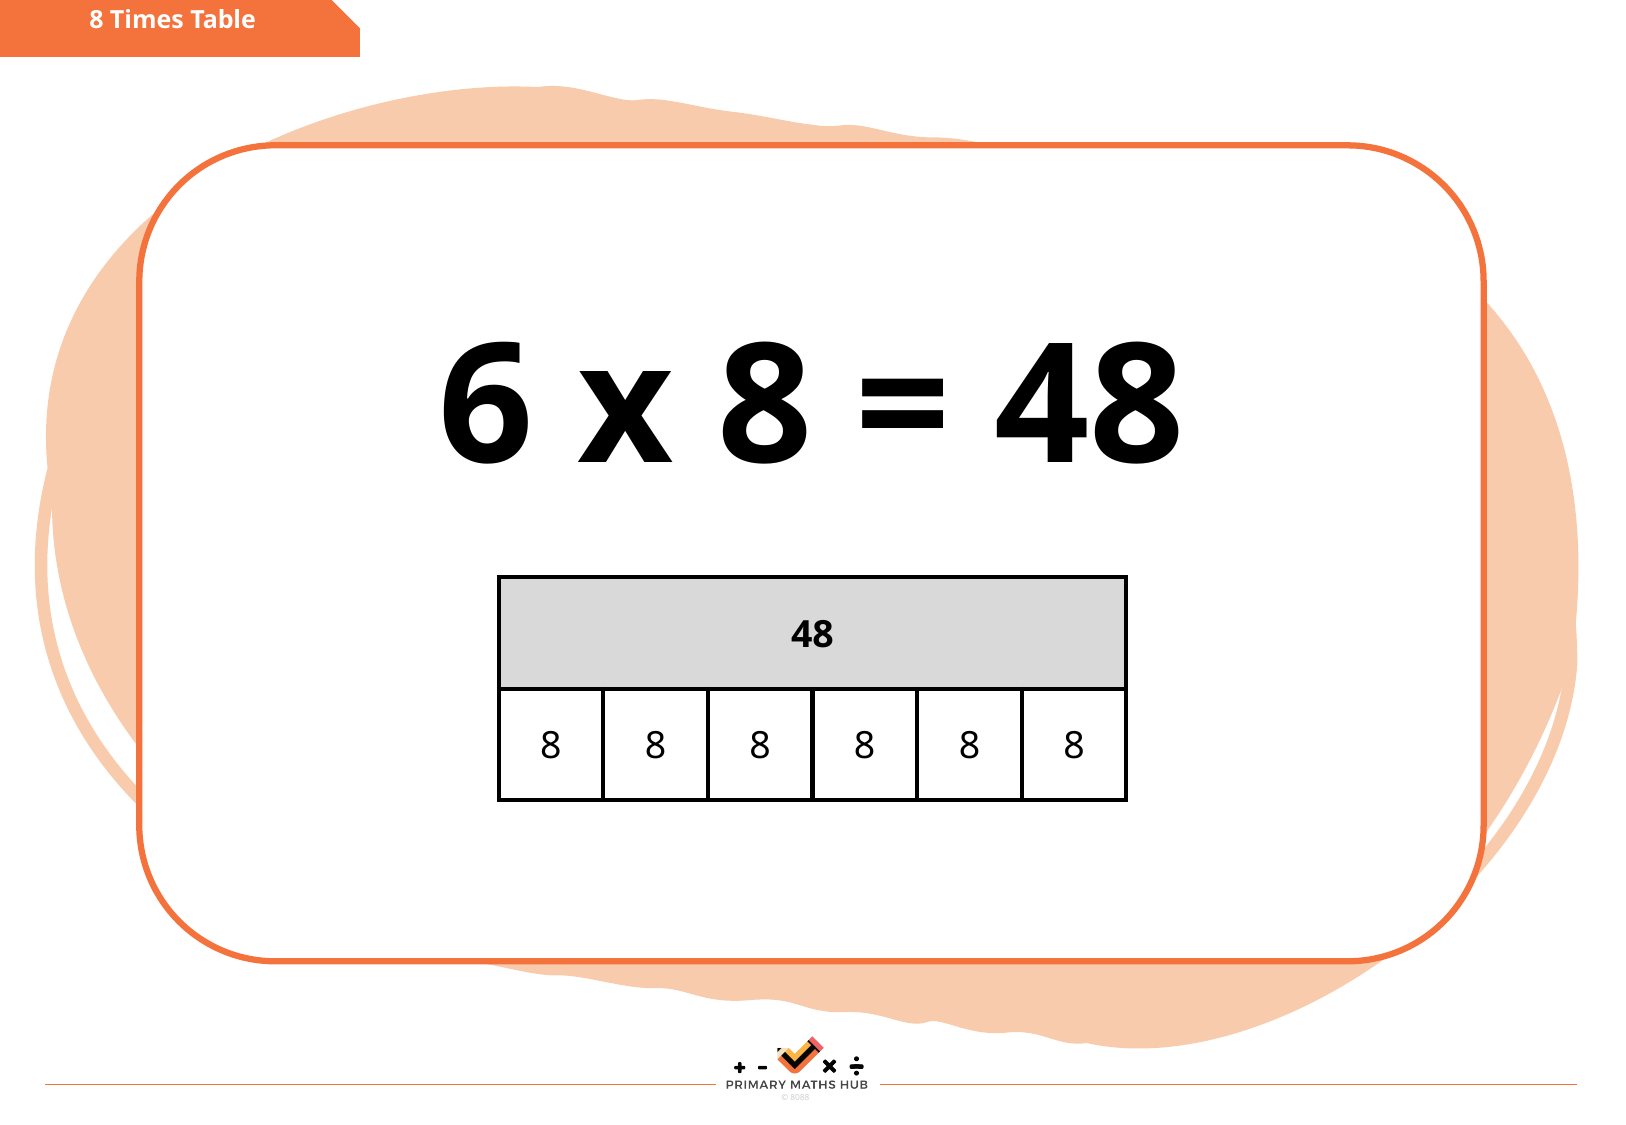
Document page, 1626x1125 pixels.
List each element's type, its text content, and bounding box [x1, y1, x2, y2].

text_box [138, 144, 1485, 963]
table_header 48 [501, 579, 1124, 687]
table_cell 8 [710, 691, 810, 798]
text_box 8 Times Table [0, 0, 361, 58]
picture [722, 1034, 872, 1094]
text_box [39, 214, 155, 799]
table_cell 8 [605, 691, 706, 798]
table_cell 8 [1024, 691, 1124, 798]
table_cell 8 [919, 691, 1020, 798]
table_cell 8 [815, 691, 915, 798]
text_box [1479, 300, 1579, 867]
text_box [496, 960, 1374, 1044]
text_box © 8088 [720, 1084, 870, 1110]
text_box 6 x 8 = 48 [140, 288, 1485, 503]
text_box [273, 91, 956, 144]
table_cell 8 [501, 691, 601, 798]
